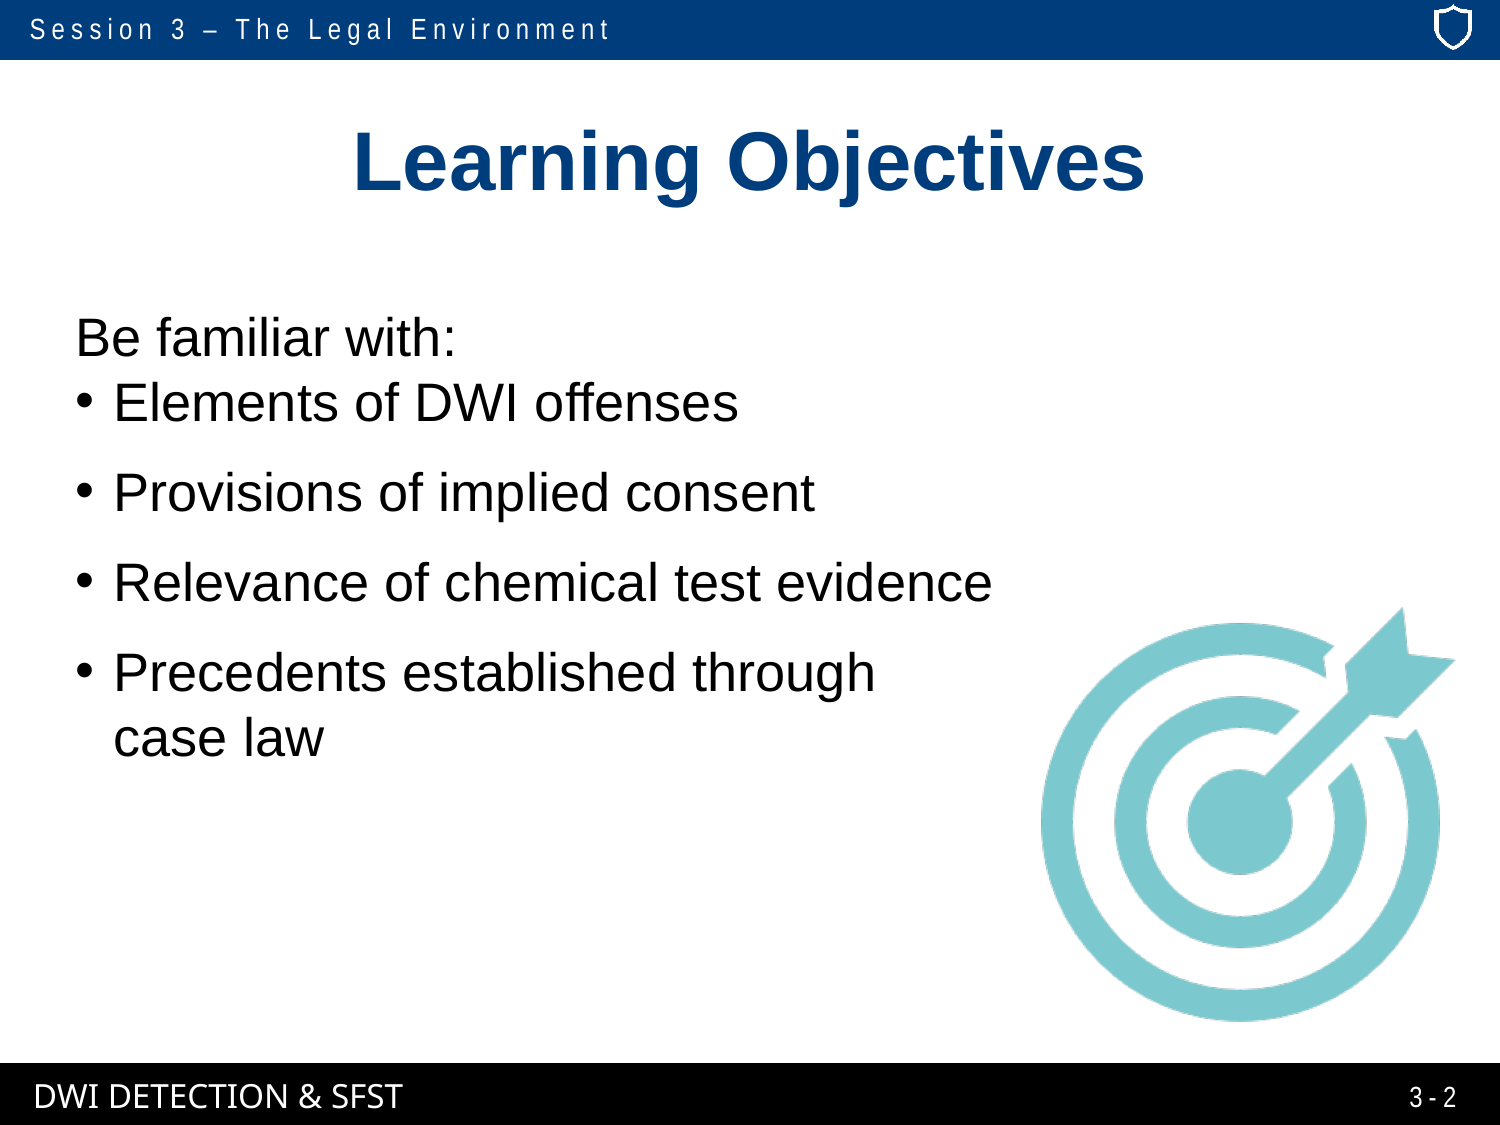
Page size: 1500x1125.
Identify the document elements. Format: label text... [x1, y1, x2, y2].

title Learning Objectives [75, 104, 1425, 210]
picture [997, 563, 1500, 1067]
picture [1434, 4, 1472, 50]
slide_number 3-2 [1121, 1074, 1472, 1125]
list Be familiar with: Elements of DWI offenses Provisions of implied consent Relevance of chemical test evidence Precedents established through case law [75, 270, 1038, 975]
